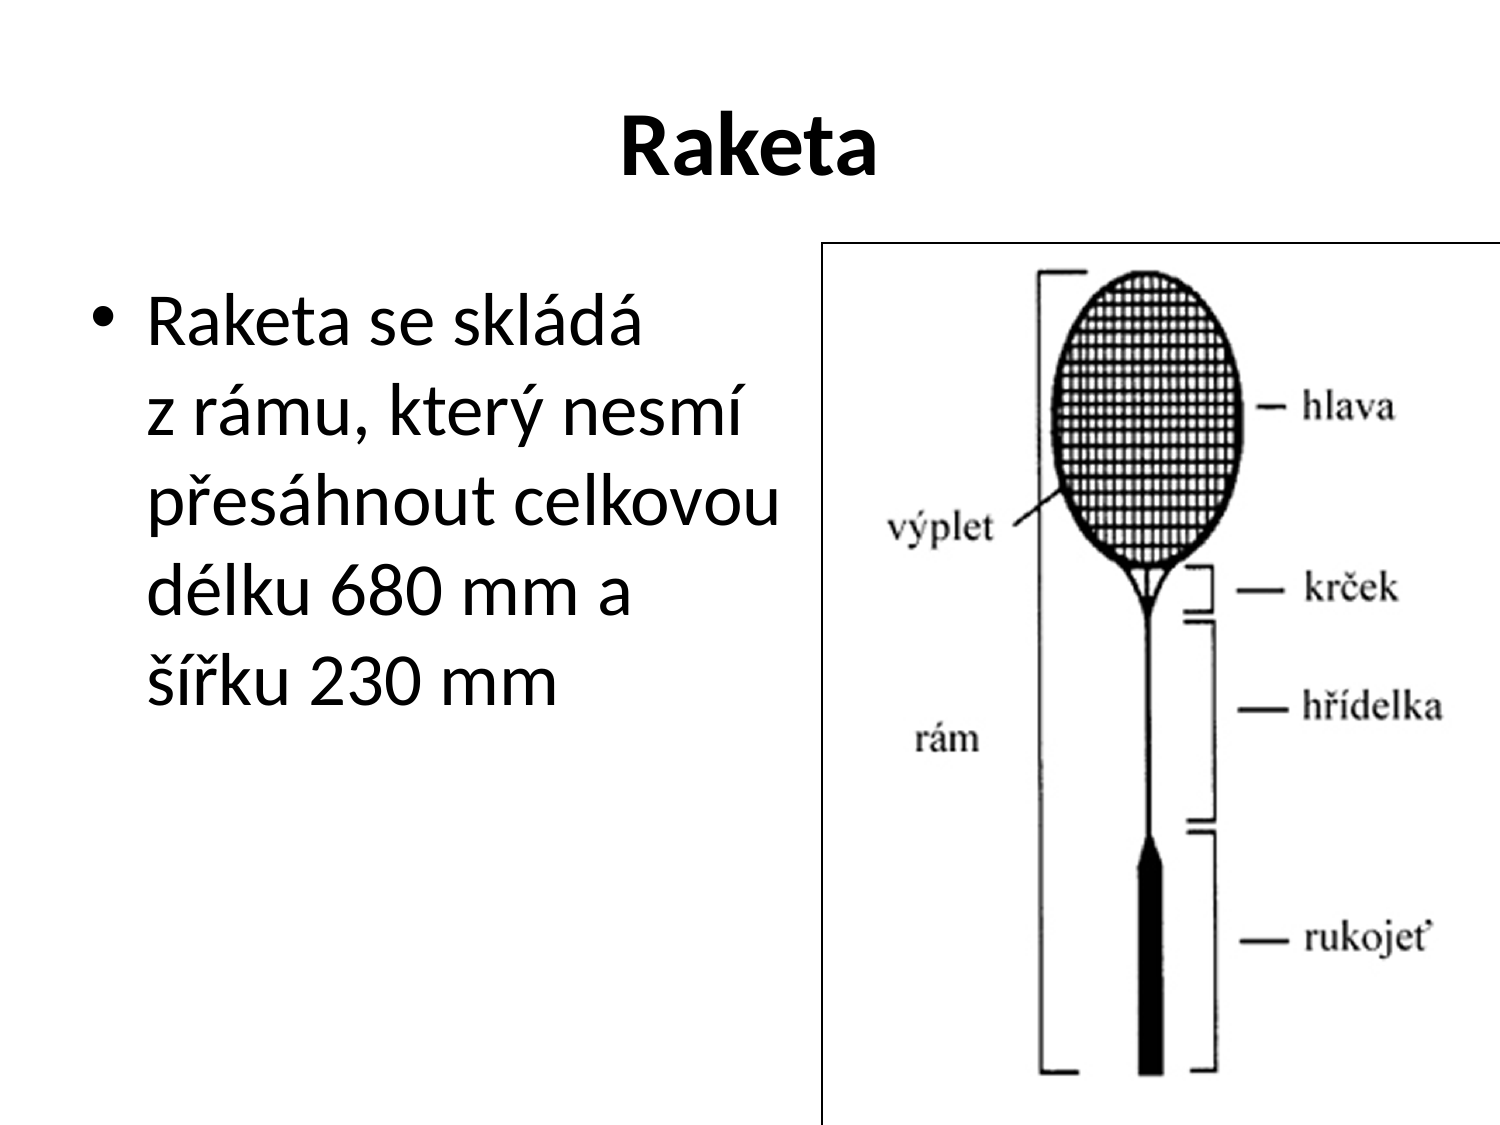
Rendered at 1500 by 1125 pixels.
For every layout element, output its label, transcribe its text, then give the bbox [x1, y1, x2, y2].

picture [822, 243, 1500, 1125]
list Raketa se skládá z rámu, který nesmí přesáhnout celkovou délku 680 mm a šířku 230 mm [75, 262, 809, 1005]
title Raketa [75, 45, 1425, 233]
